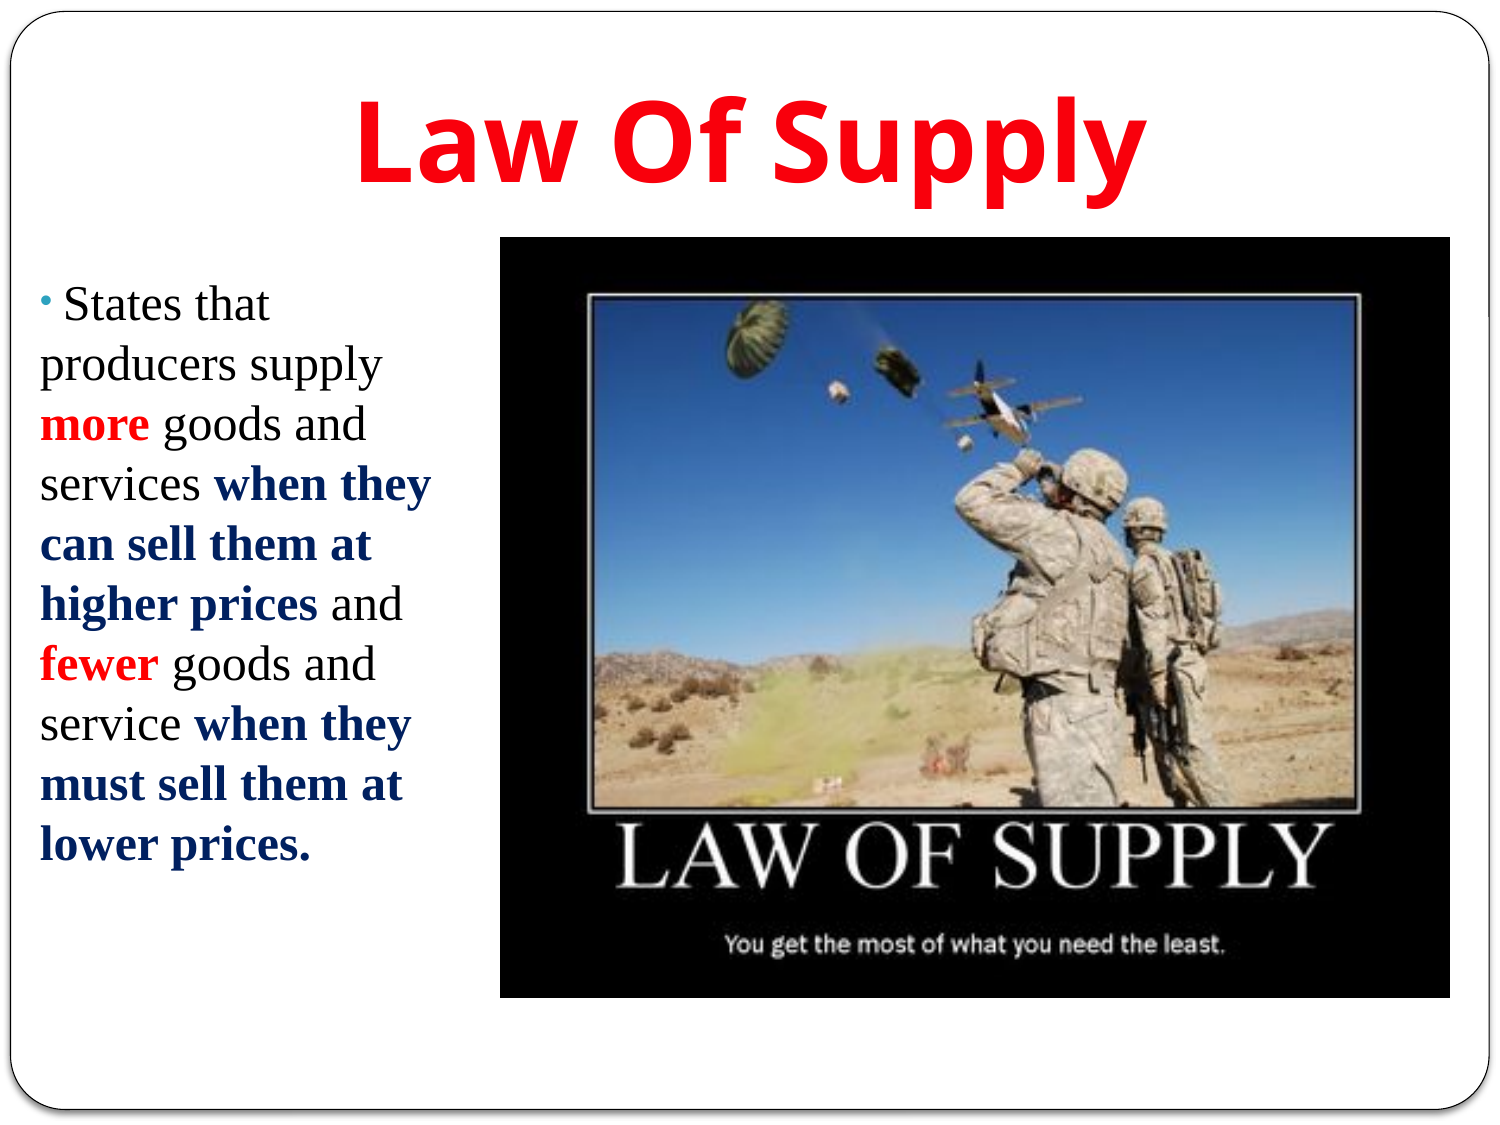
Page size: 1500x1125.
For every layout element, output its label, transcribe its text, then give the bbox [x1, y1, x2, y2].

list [499, 237, 1451, 998]
text_box Law Of Supply [24, 62, 1475, 213]
list States that producers supply more goods and services when they can sell them at higher prices and fewer goods and service when they must sell them at lower prices. [24, 262, 463, 1000]
